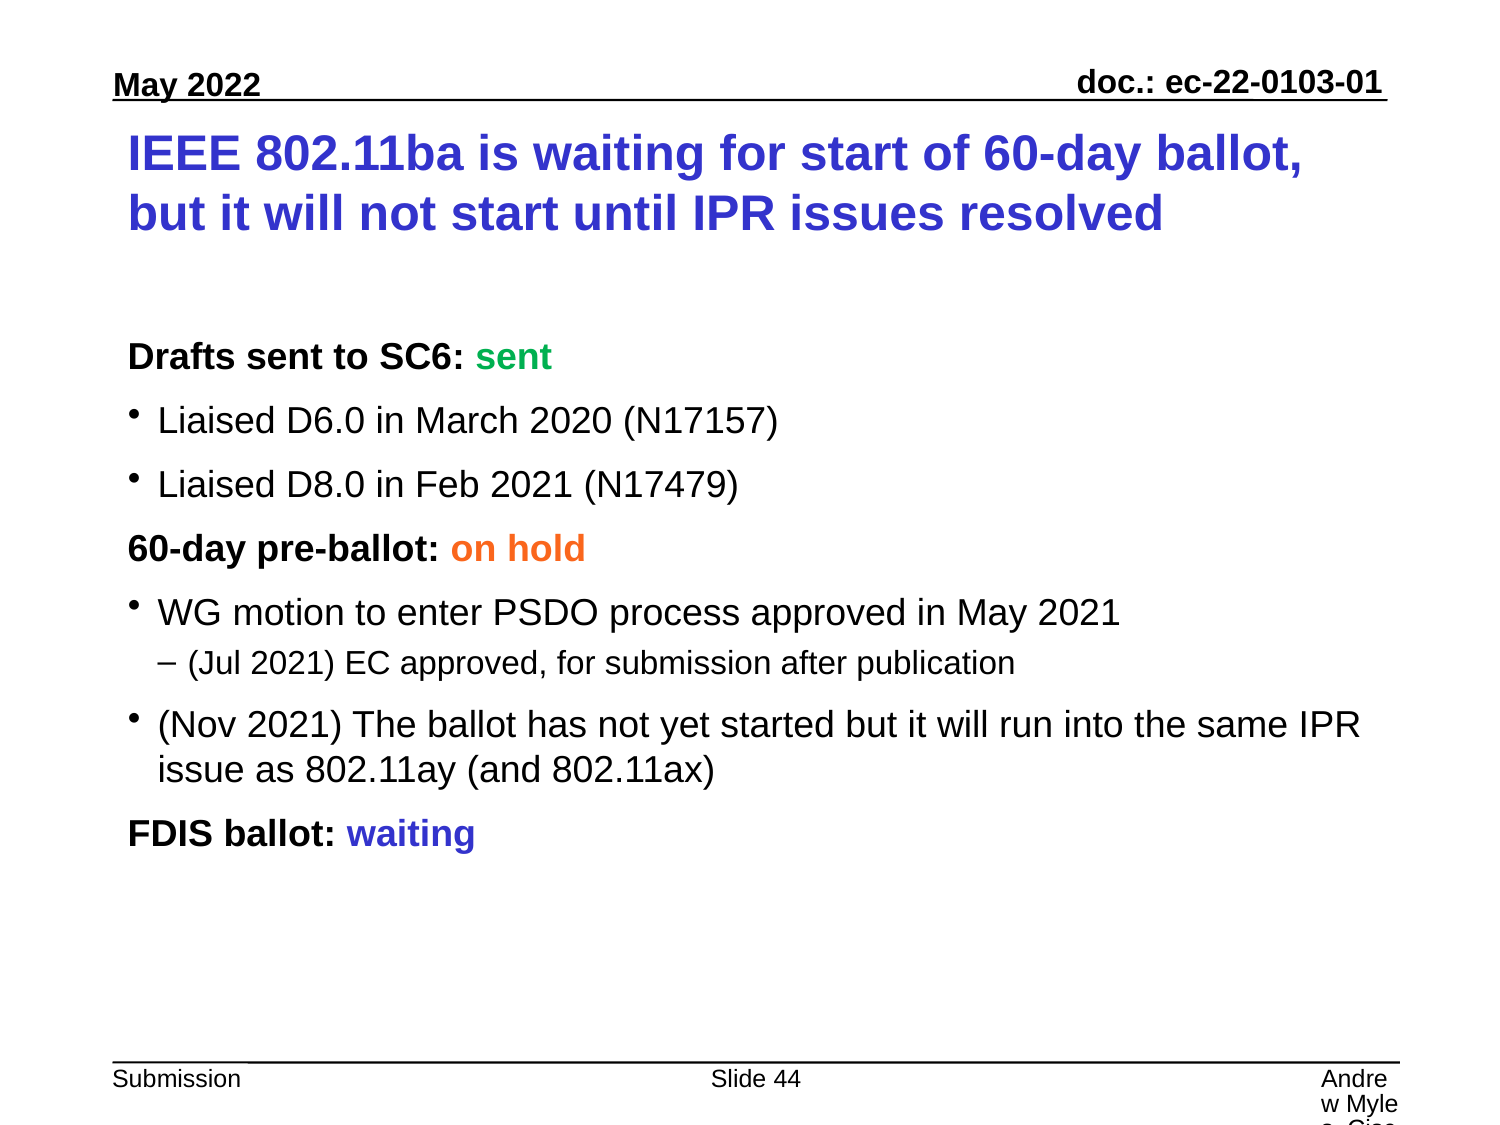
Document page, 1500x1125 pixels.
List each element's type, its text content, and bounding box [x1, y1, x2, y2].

list Drafts sent to SC6: sent Liaised D6.0 in March 2020 (N17157) Liaised D8.0 in Feb 2021 (N17479) 60-day pre-ballot: on hold WG motion to enter PSDO process approved in May 2021 (Jul 2021) EC approved, for submission after publication (Nov 2021) The ballot has not yet started but it will run into the same IPR issue as 802.11ay (and 802.11ax) FDIS ballot: waiting [112, 324, 1388, 1000]
slide_number Slide 44 [709, 1061, 803, 1093]
title IEEE 802.11ba is waiting for start of 60-day ballot, but it will not start until IPR issues resolved [112, 112, 1388, 288]
footer Andrew Myles, Cisco [1320, 1061, 1402, 1093]
